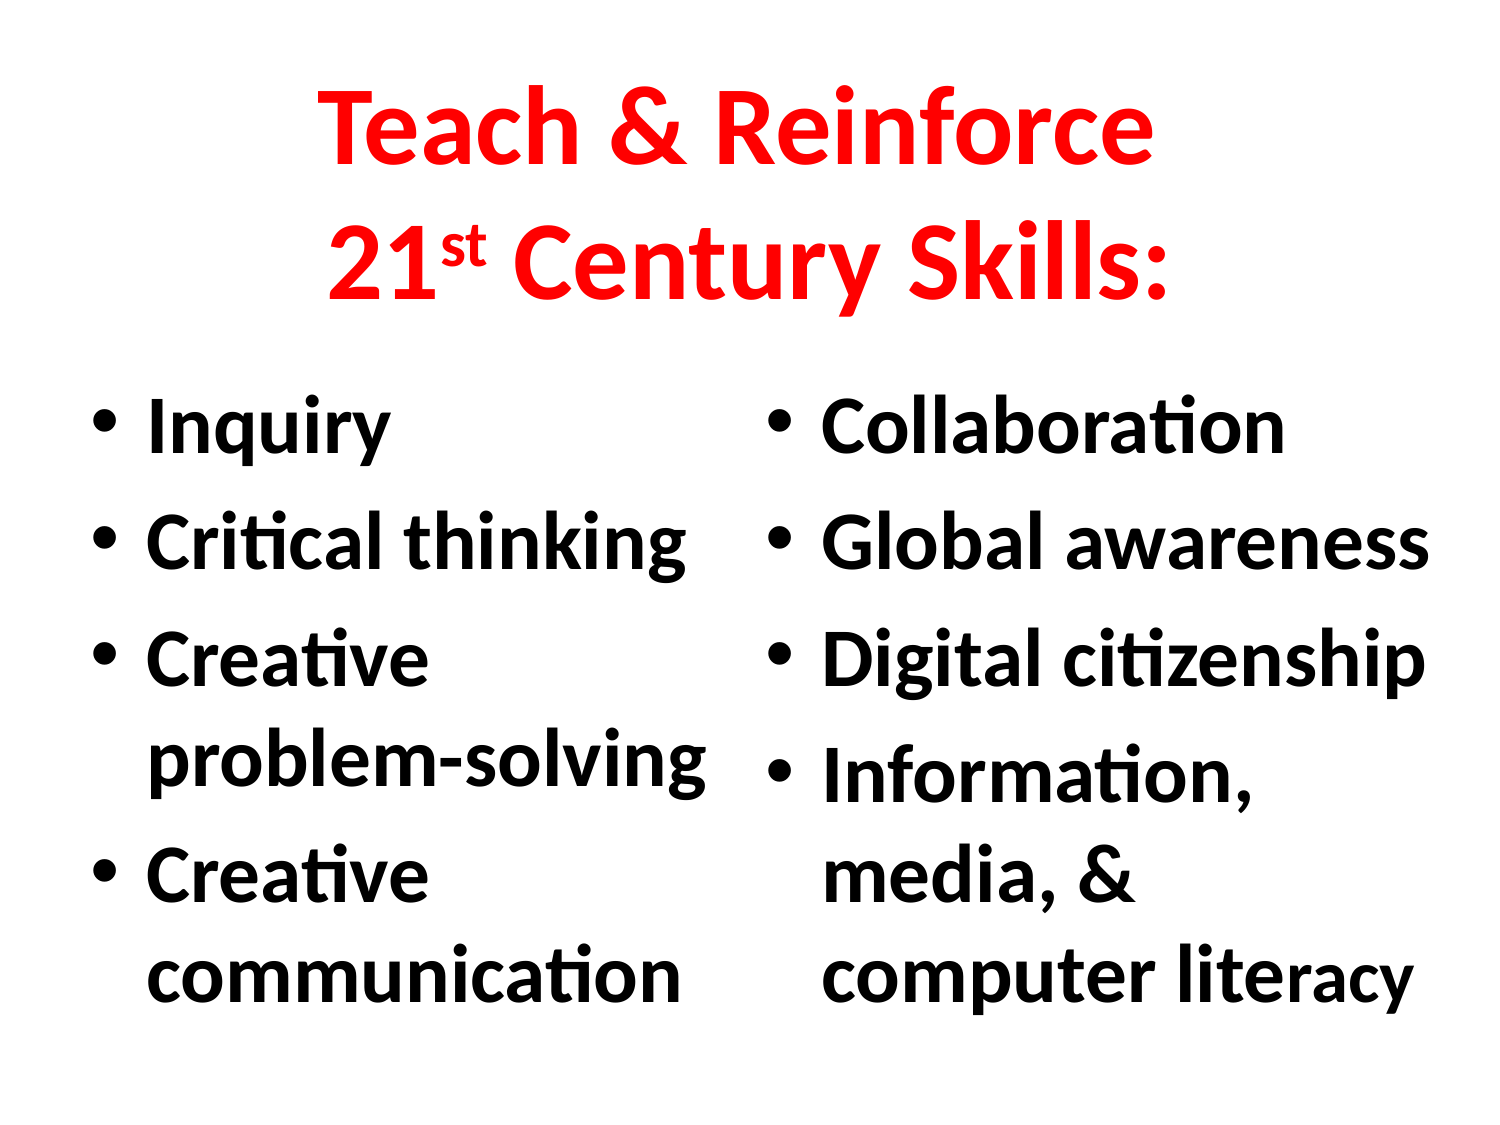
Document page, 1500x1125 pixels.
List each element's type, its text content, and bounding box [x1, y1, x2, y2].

list Inquiry Critical thinking Creative problem-solving Creative communication [75, 362, 738, 1075]
list Collaboration Global awareness Digital citizenship Information, media, & computer literacy [750, 362, 1500, 1125]
title Teach & Reinforce 21st Century Skills: [75, 0, 1425, 375]
